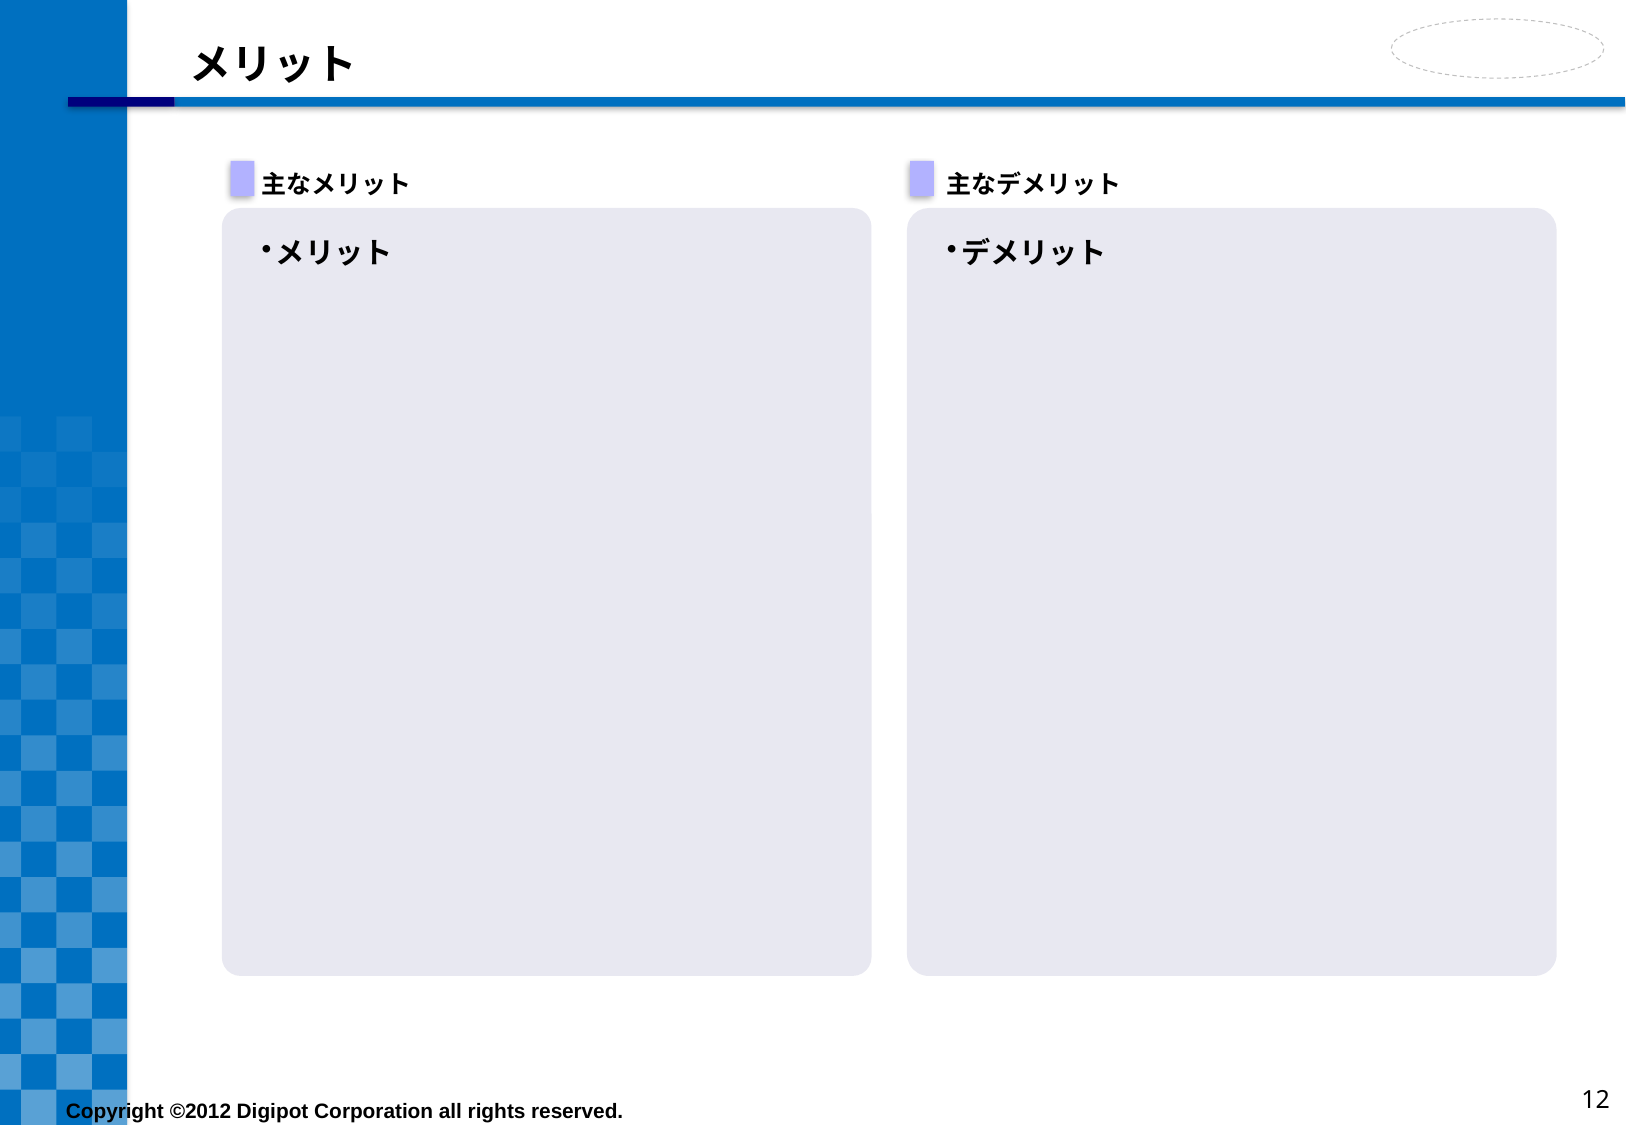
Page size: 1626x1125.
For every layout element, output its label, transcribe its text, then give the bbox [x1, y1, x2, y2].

text_box [906, 207, 1557, 976]
slide_number 12 [1521, 1050, 1625, 1125]
text_box デメリット [932, 227, 1123, 277]
title メリット [174, 11, 1368, 114]
text_box [230, 160, 255, 197]
text_box [910, 160, 934, 197]
text_box 主なデメリット [931, 160, 1162, 206]
text_box 主なメリット [246, 160, 452, 206]
text_box メリット [246, 227, 408, 277]
text_box [221, 207, 872, 976]
